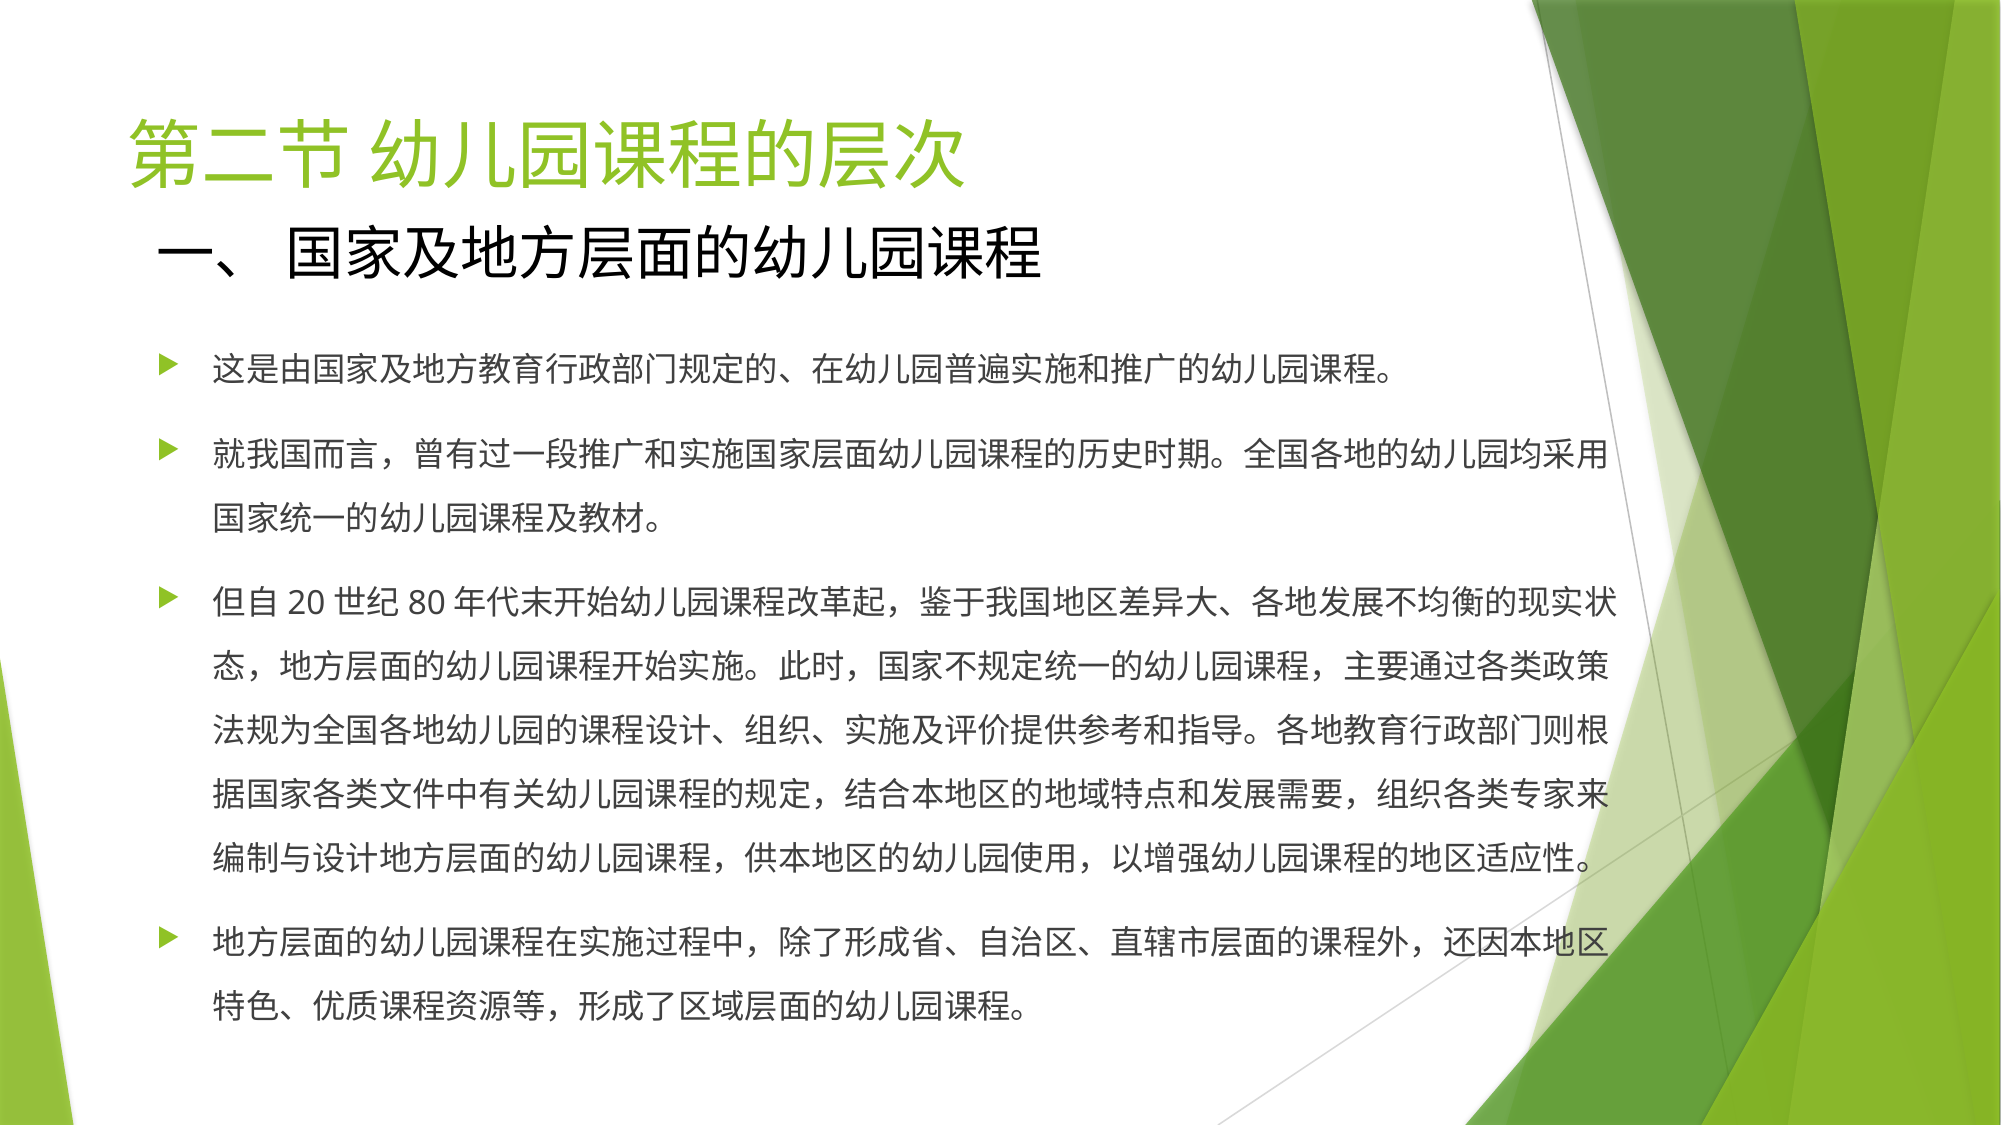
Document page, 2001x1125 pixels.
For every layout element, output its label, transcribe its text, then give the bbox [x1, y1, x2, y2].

text_box 一、 国家及地方层面的幼儿园课程 [141, 208, 1249, 294]
list 这是由国家及地方教育行政部门规定的、在幼儿园普遍实施和推广的幼儿园课程。 就我国而言，曾有过一段推广和实施国家层面幼儿园课程的历史时期。全国各地的幼儿园均采用国家统一的幼儿园课程及教材。 但自20世纪80年代末开始幼儿园课程改革起，鉴于我国地区差异大、各地发展不均衡的现实状态，地方层面的幼儿园课程开始实施。此时，国家不规定统一的幼儿园课程，主要通过各类政策法规为全国各地幼儿园的课程设计、组织、实施及评价提供参考和指导。各地教育行政部门则根据国家各类文件中有关幼儿园课程的规定，结合本地区的地域特点和发展需要，组织各类专家来编制与设计地方层面的幼儿园课程，供本地区的幼儿园使用，以增强幼儿园课程的地区适应性。 地方层面的幼儿园课程在实施过程中，除了形成省、自治区、直辖市层面的课程外，还因本地区特色、优质课程资源等，形成了区域层面的幼儿园课程。 [141, 316, 1645, 1061]
title 第二节 幼儿园课程的层次 [111, 99, 1522, 317]
